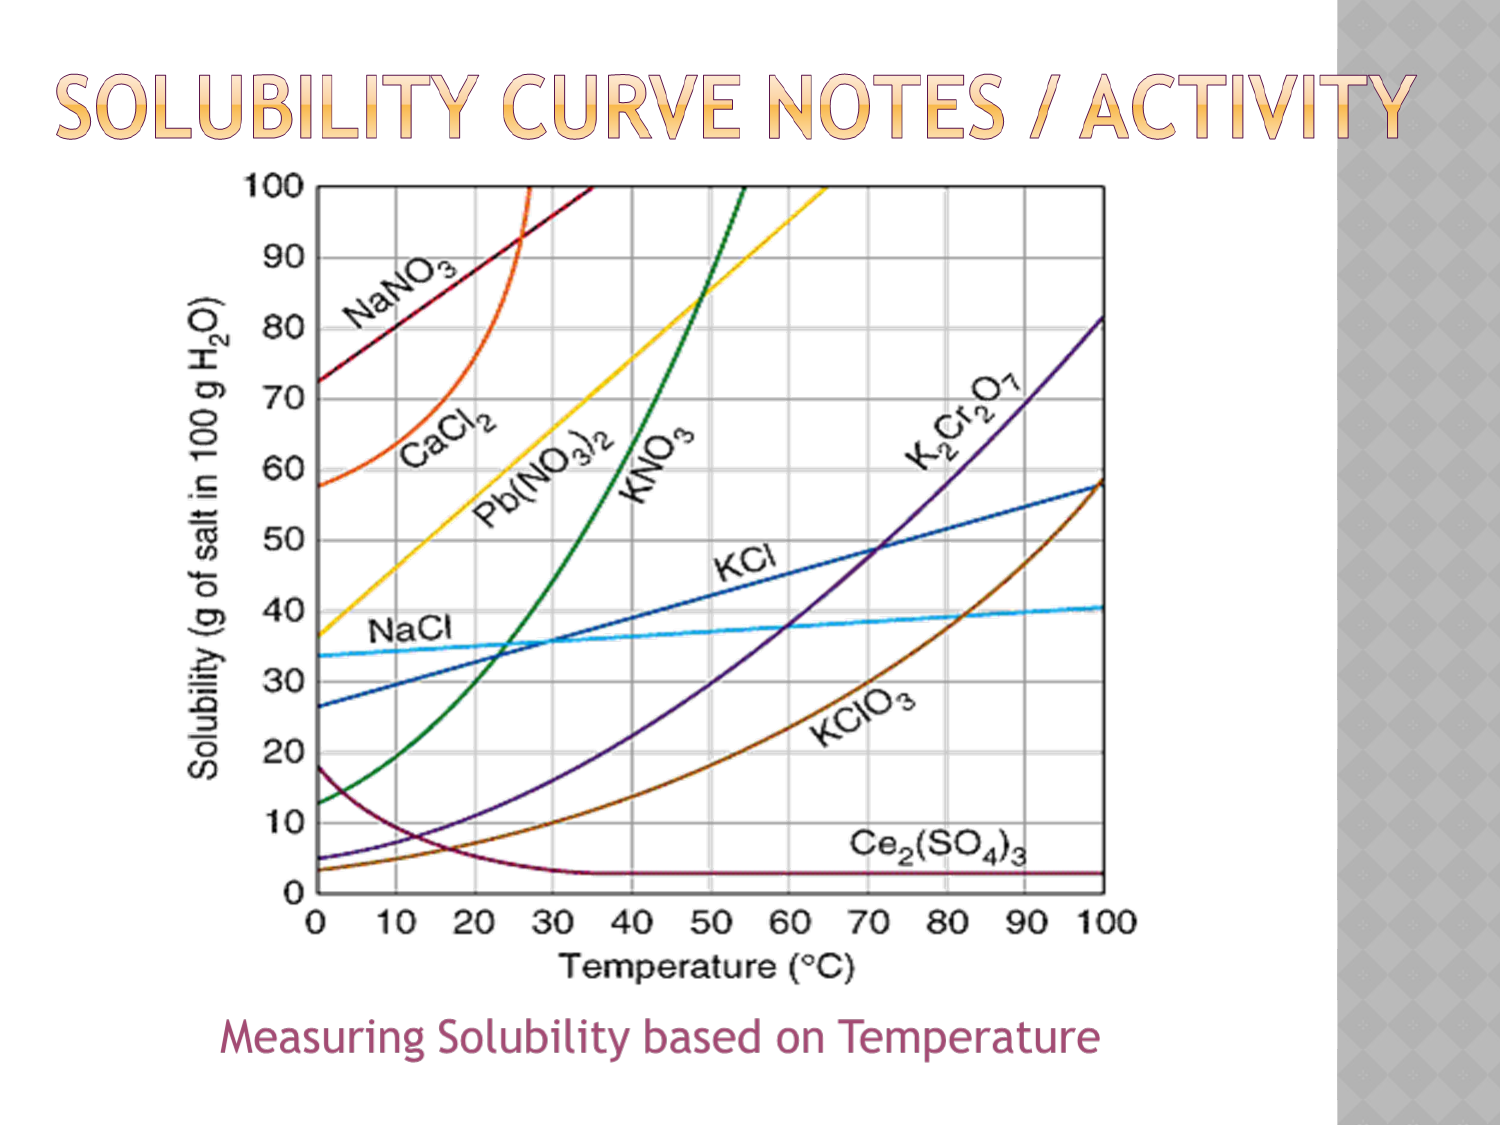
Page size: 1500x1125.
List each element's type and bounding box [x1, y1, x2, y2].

picture [5, 27, 1464, 213]
picture [154, 222, 1169, 1090]
